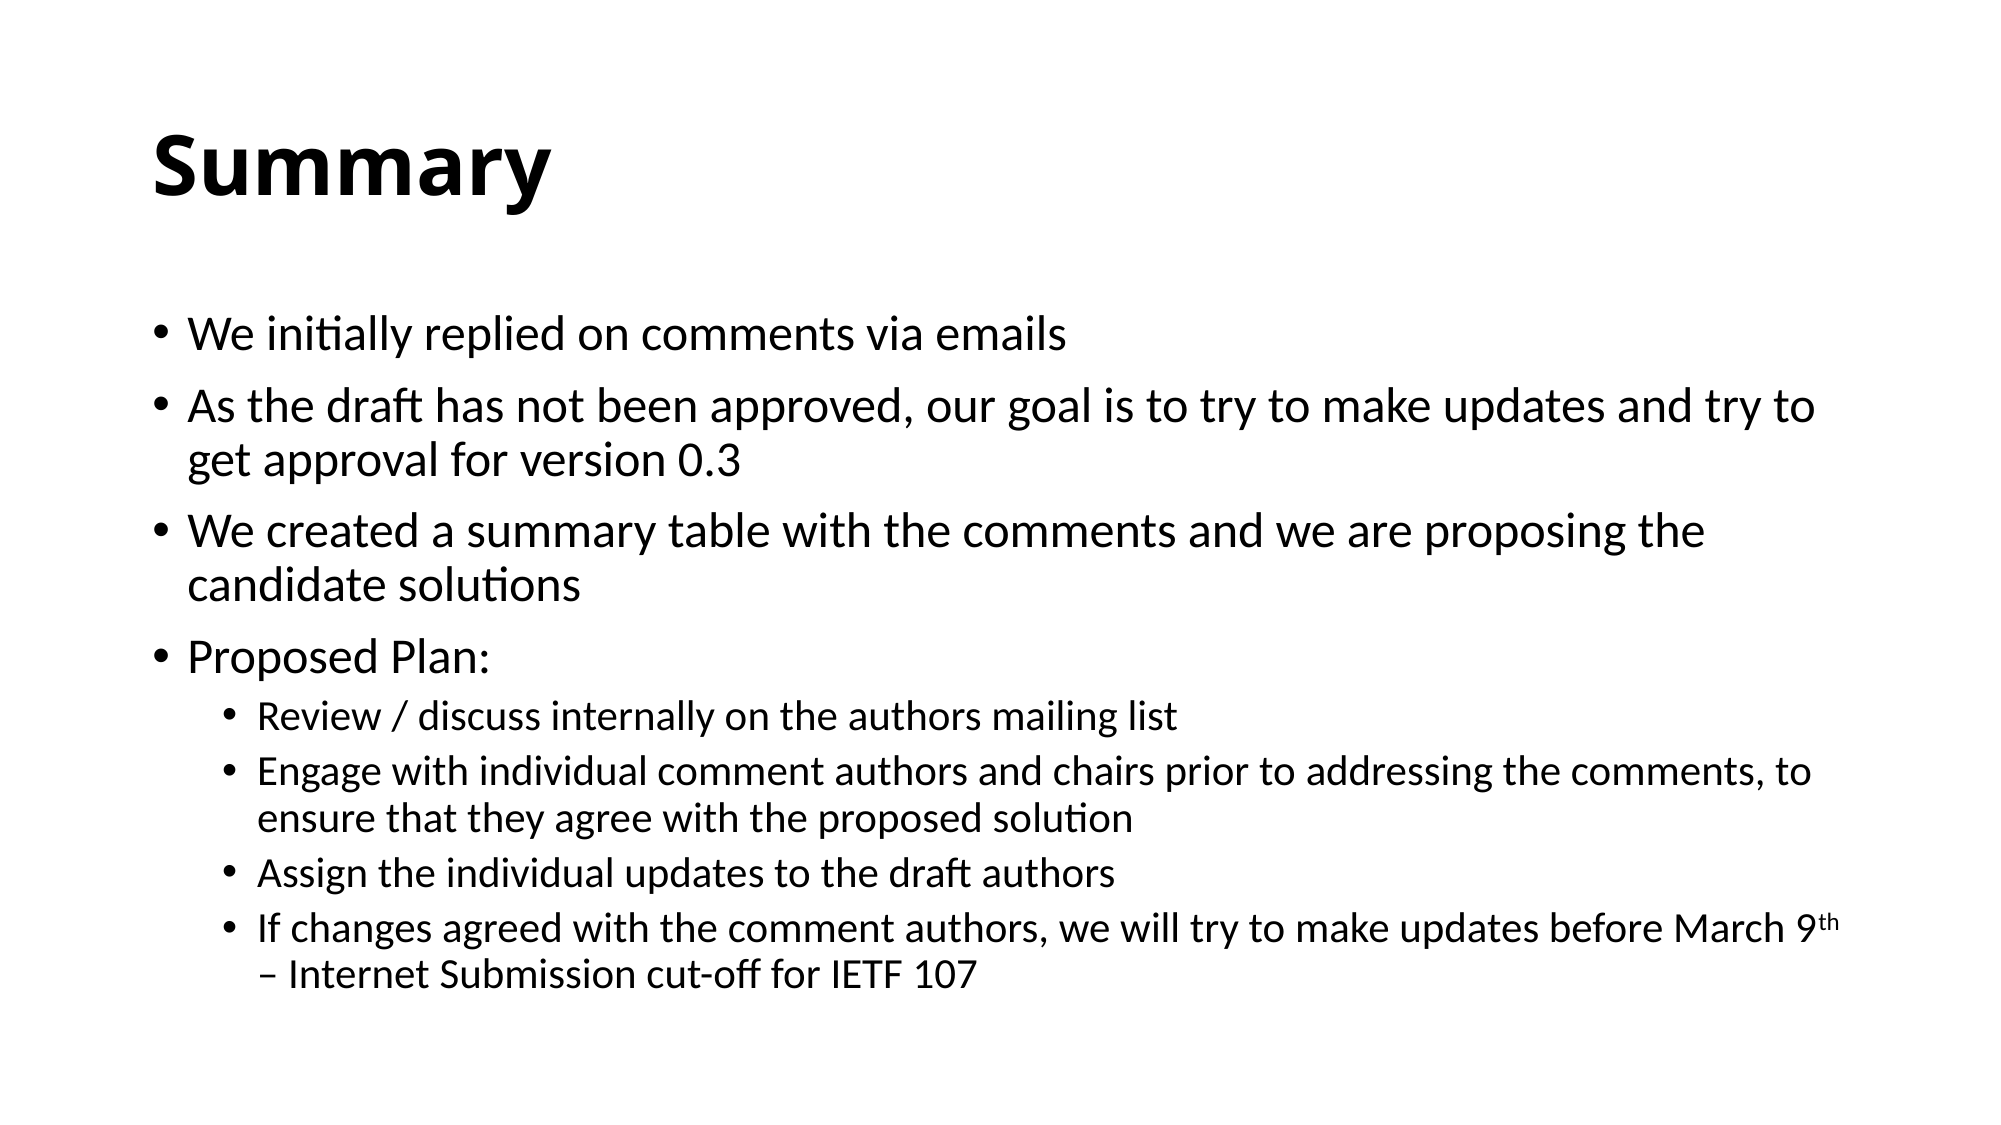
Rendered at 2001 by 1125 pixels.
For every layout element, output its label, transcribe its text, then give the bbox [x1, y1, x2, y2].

title Summary [137, 59, 1863, 278]
list We initially replied on comments via emails As the draft has not been approved, our goal is to try to make updates and try to get approval for version 0.3 We created a summary table with the comments and we are proposing the candidate solutions Proposed Plan: Review / discuss internally on the authors mailing list Engage with individual comment authors and chairs prior to addressing the comments, to ensure that they agree with the proposed solution Assign the individual updates to the draft authors If changes agreed with the comment authors, we will try to make updates before March 9th – Internet Submission cut-off for IETF 107 [137, 299, 1863, 1014]
